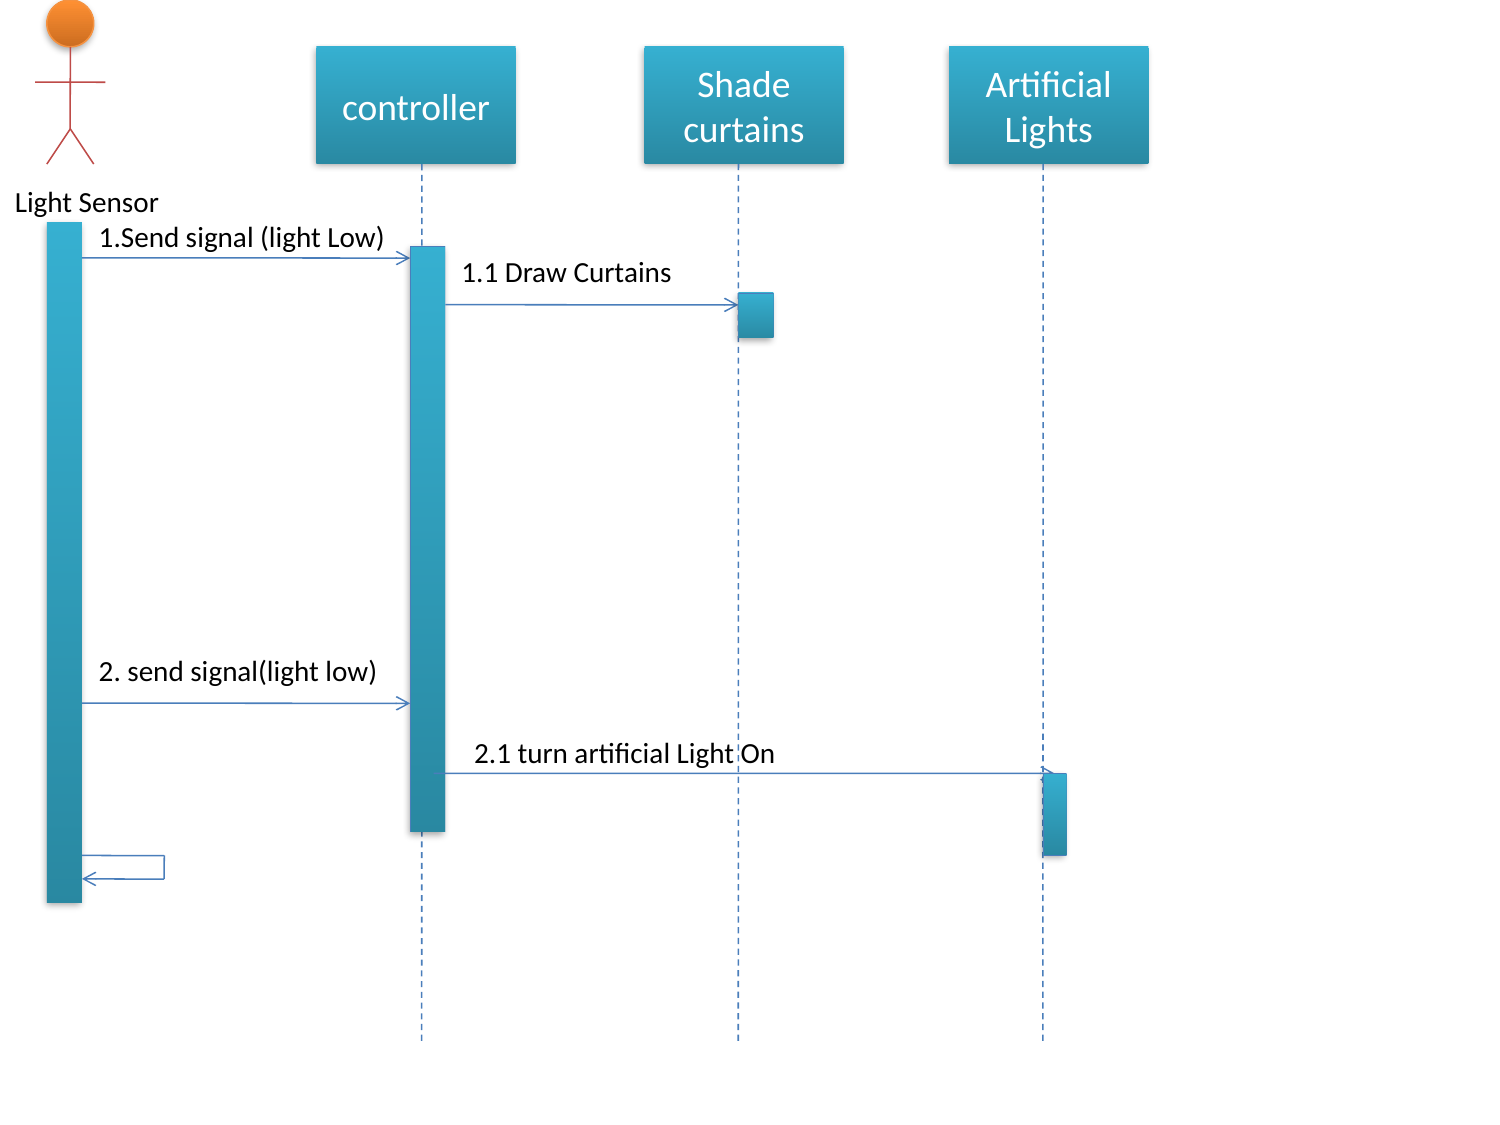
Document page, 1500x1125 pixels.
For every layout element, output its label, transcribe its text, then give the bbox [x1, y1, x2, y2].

text_box [738, 292, 774, 338]
text_box Artificial Lights [949, 46, 1149, 164]
text_box [46, 0, 95, 48]
text_box controller [316, 46, 516, 164]
text_box [410, 614, 446, 832]
text_box [46, 613, 82, 903]
text_box Shade curtains [644, 46, 844, 164]
text_box [410, 246, 446, 600]
text_box 2.1 turn artificial Light On [459, 726, 791, 771]
text_box [1042, 773, 1067, 856]
text_box 1.Send signal (light Low) [83, 210, 400, 257]
text_box 1.1 Draw Curtains [446, 246, 687, 296]
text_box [40, 134, 63, 159]
text_box 2. send signal(light low) [83, 644, 393, 695]
text_box [46, 222, 82, 601]
text_box Light Sensor [0, 175, 223, 226]
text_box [64, 134, 100, 159]
